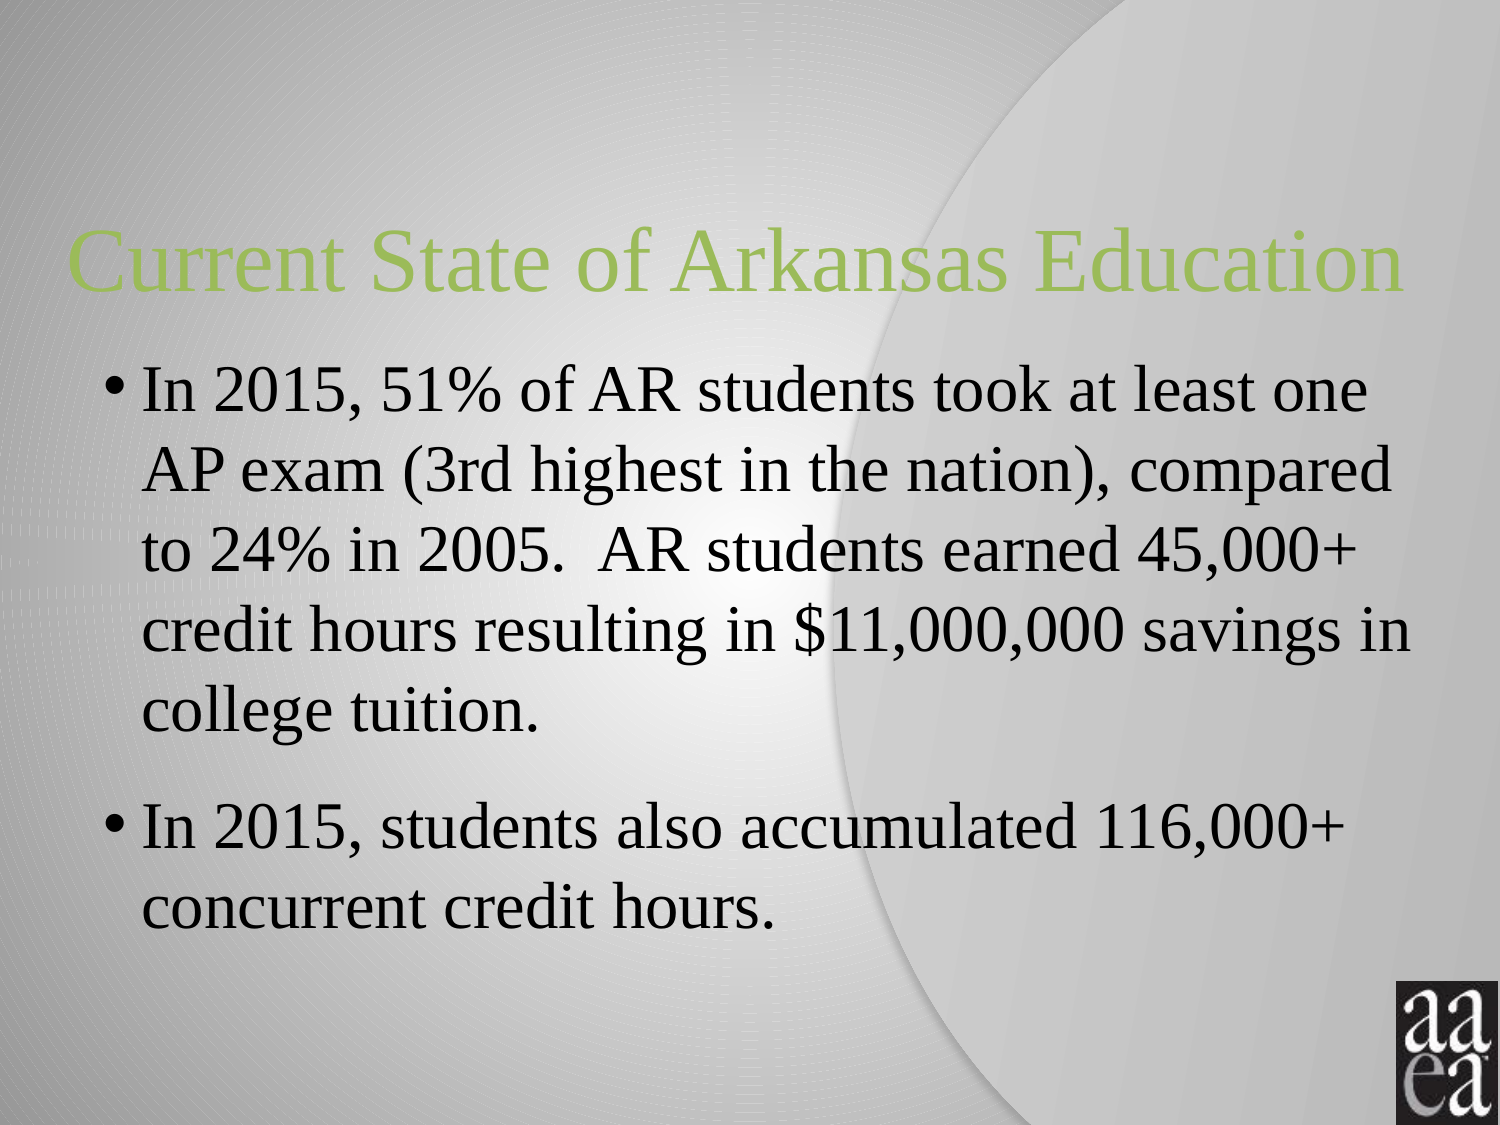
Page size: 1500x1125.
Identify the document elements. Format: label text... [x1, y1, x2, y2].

title Current State of Arkansas Education [51, 184, 1449, 279]
list In 2015, 51% of AR students took at least one AP exam (3rd highest in the nation), compared to 24% in 2005. AR students earned 45,000+ credit hours resulting in $11,000,000 savings in college tuition. In 2015, students also accumulated 116,000+ concurrent credit hours. [51, 329, 1449, 966]
picture [1396, 981, 1498, 1125]
